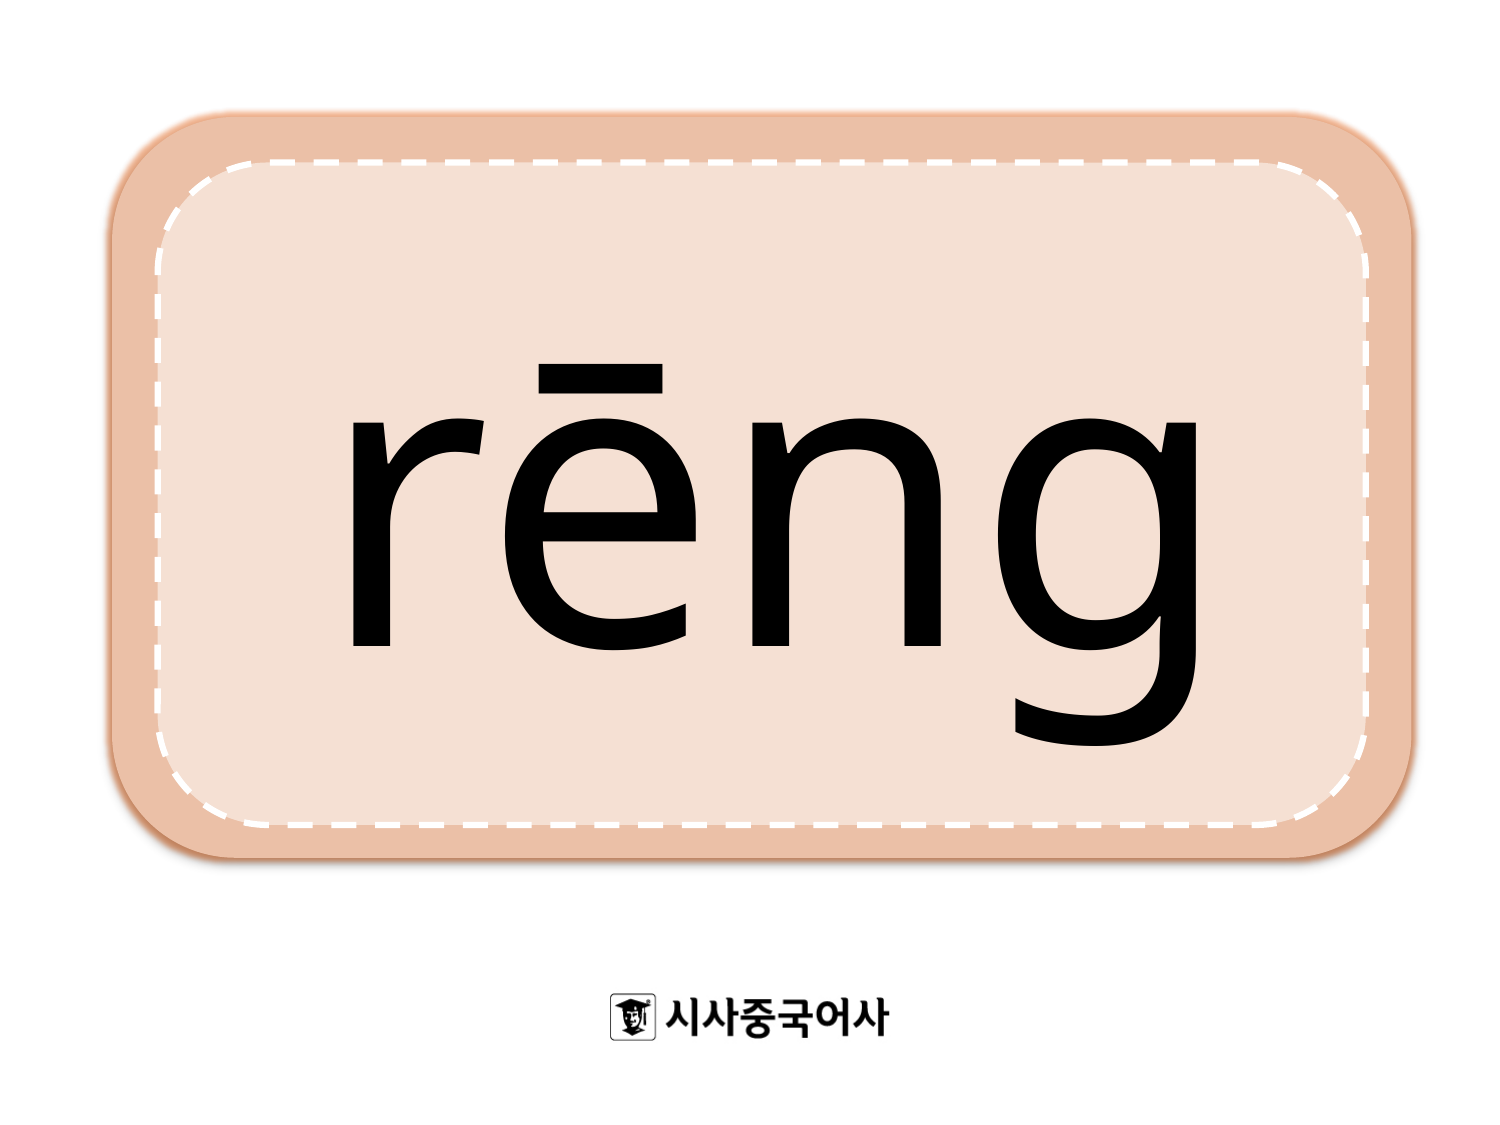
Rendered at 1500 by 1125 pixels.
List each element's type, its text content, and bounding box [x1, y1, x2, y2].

picture [602, 987, 898, 1047]
text_box rēng [171, 149, 1380, 812]
